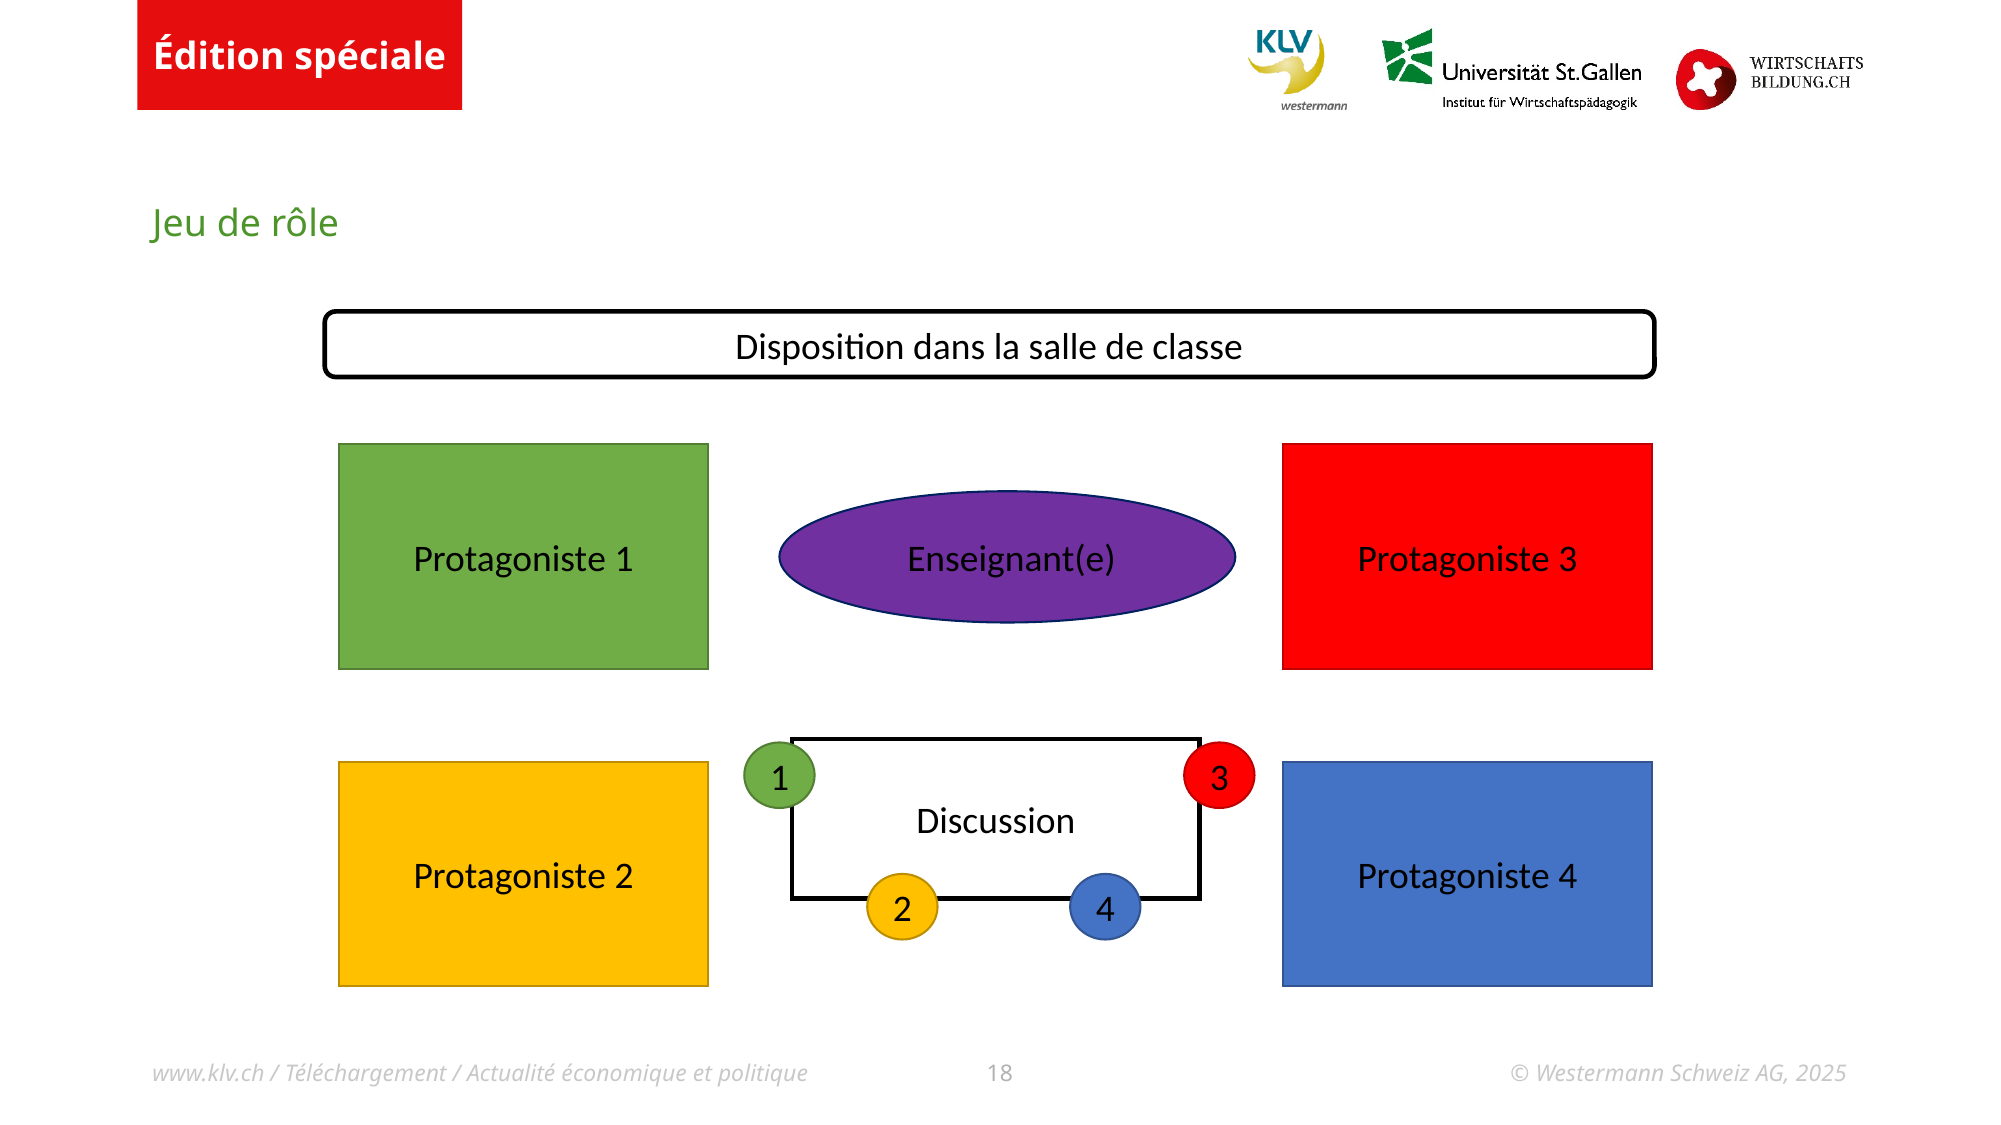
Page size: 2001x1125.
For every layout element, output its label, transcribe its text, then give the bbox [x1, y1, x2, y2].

text_box Protagoniste 1 [338, 443, 709, 670]
picture [1382, 28, 1641, 110]
slide_number www.klv.ch / Téléchargement / Actualité économique et politique [137, 1042, 903, 1103]
picture [1248, 30, 1347, 110]
footer © Westermann Schweiz AG, 2025 [1395, 1042, 1863, 1103]
text_box Protagoniste 4 [1282, 761, 1653, 987]
text_box Enseignant(e) [778, 490, 1237, 624]
text_box 1 [743, 741, 816, 810]
text_box 2 [866, 872, 939, 941]
text_box Protagoniste 2 [338, 761, 709, 987]
list Jeu de rôle [137, 196, 1863, 1014]
text_box Discussion [791, 738, 1201, 899]
text_box Disposition dans la salle de classe [323, 310, 1656, 379]
text_box Protagoniste 3 [1282, 443, 1653, 670]
picture [1676, 49, 1863, 110]
text_box 4 [1069, 872, 1142, 941]
slide_number 18 [662, 1043, 1338, 1104]
text_box 3 [1183, 741, 1256, 810]
